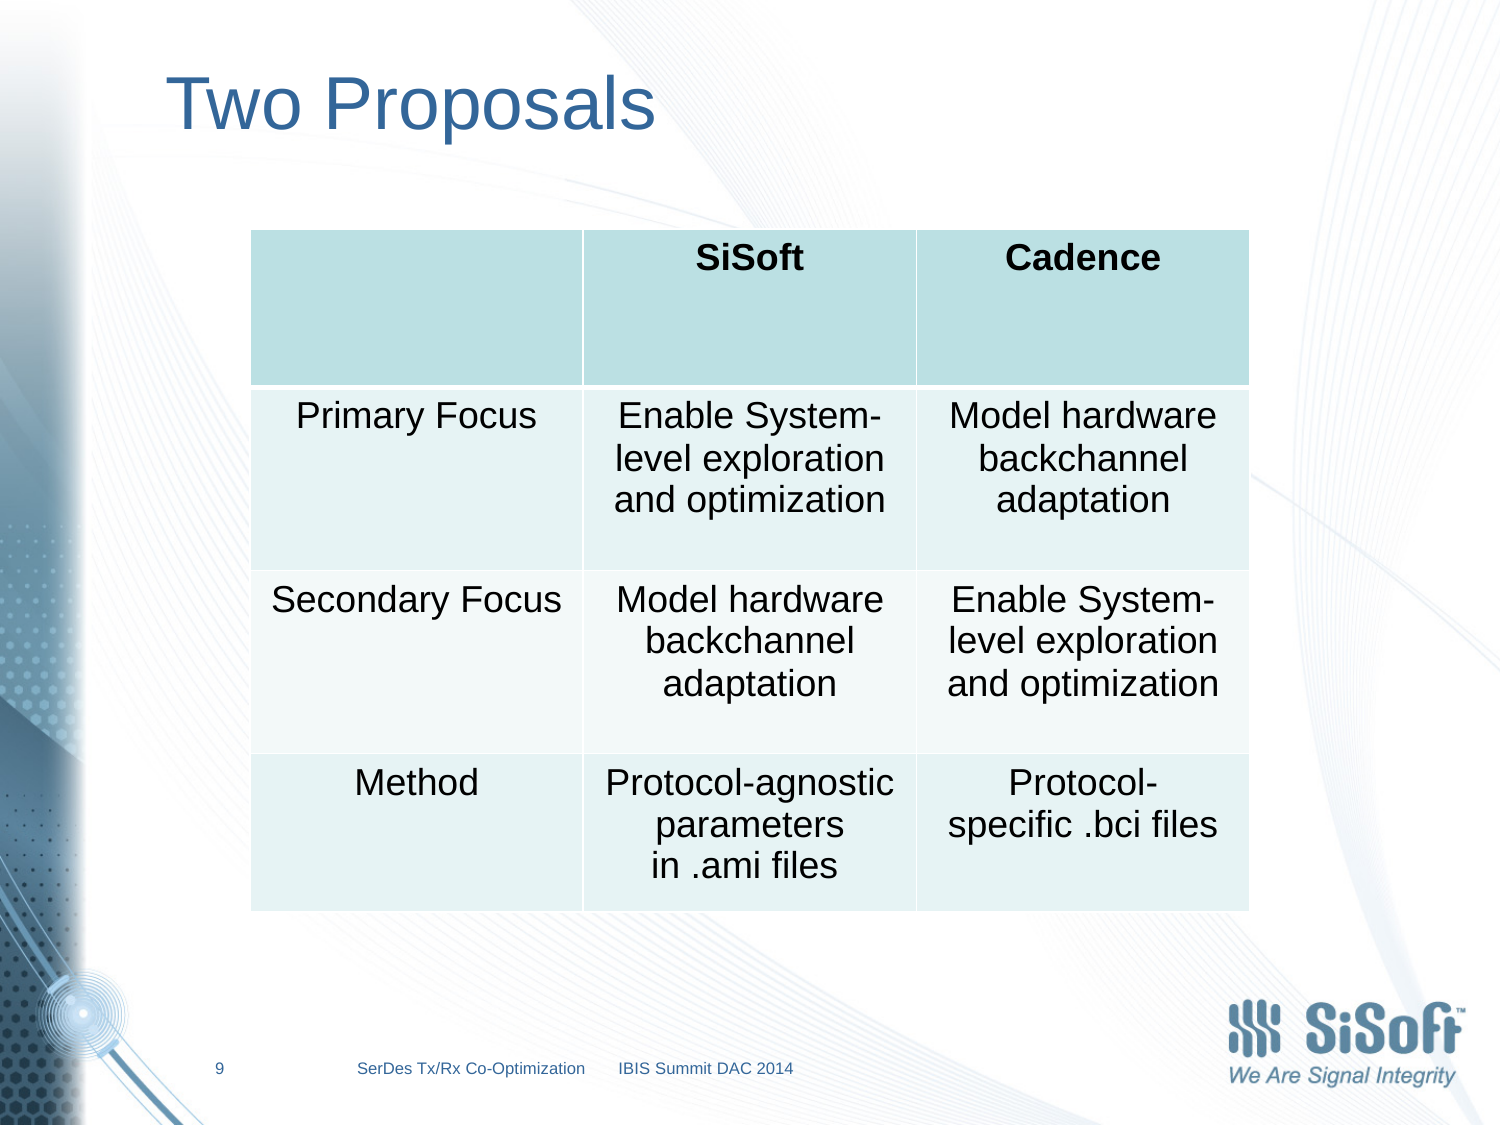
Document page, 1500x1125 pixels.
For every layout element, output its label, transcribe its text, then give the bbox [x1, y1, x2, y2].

table_header [251, 230, 582, 385]
table_header Cadence [917, 230, 1249, 385]
table_cell Model hardware backchannel adaptation [917, 390, 1249, 570]
table_cell Enable System-level exploration and optimization [917, 571, 1249, 753]
picture [0, 0, 1500, 1125]
table_cell Enable System-level exploration and optimization [584, 390, 916, 570]
table_cell Model hardware backchannel adaptation [584, 571, 916, 753]
table_cell Method [251, 754, 582, 911]
footer 9 SerDes Tx/Rx Co-Optimization IBIS Summit DAC 2014 [200, 1050, 975, 1104]
title Two Proposals [150, 24, 1300, 175]
table_header SiSoft [584, 230, 916, 385]
table_cell Primary Focus [251, 390, 582, 570]
table_cell Protocol-specific .bci files [917, 754, 1249, 911]
table_cell Protocol-agnostic parameters in .ami files [584, 754, 916, 911]
table_cell Secondary Focus [251, 571, 582, 753]
